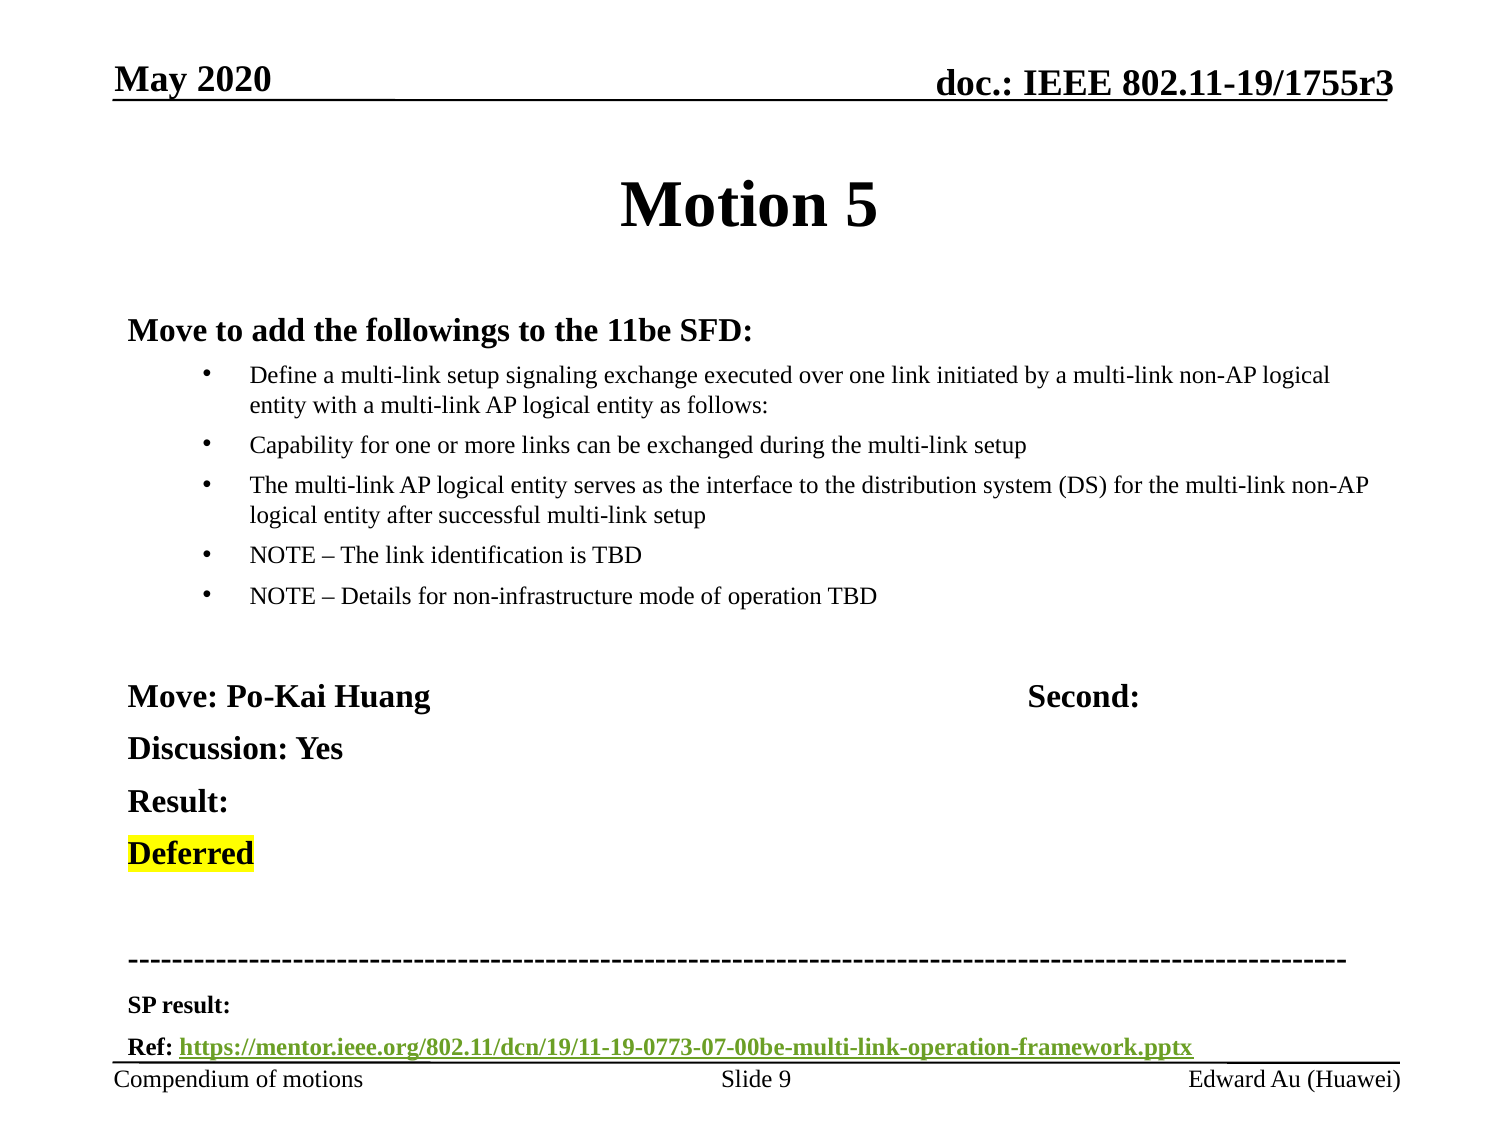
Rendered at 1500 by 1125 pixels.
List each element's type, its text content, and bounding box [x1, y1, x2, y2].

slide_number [114, 54, 423, 100]
slide_number Slide 9 [712, 1061, 800, 1123]
footer Edward Au (Huawei) [878, 1061, 1402, 1093]
title Motion 5 [112, 112, 1388, 288]
list Move to add the followings to the 11be SFD: Define a multi-link setup signaling exchange executed over one link initiated by a multi-link non-AP logical entity with a multi-link AP logical entity as follows: Capability for one or more links can be exchanged during the multi-link setup The multi-link AP logical entity serves as the interface to the distribution system (DS) for the multi-link non-AP logical entity after successful multi-link setup NOTE – The link identification is TBD NOTE – Details for non-infrastructure mode of operation TBD Move: Po-Kai Huang Second: Discussion: Yes Result: Deferred --------------------------------------------------------------------------------------------------------------- SP result: Ref: https://mentor.ieee.org/802.11/dcn/19/11-19-0773-07-00be-multi-link-operation-framework.pptx [112, 299, 1388, 1063]
